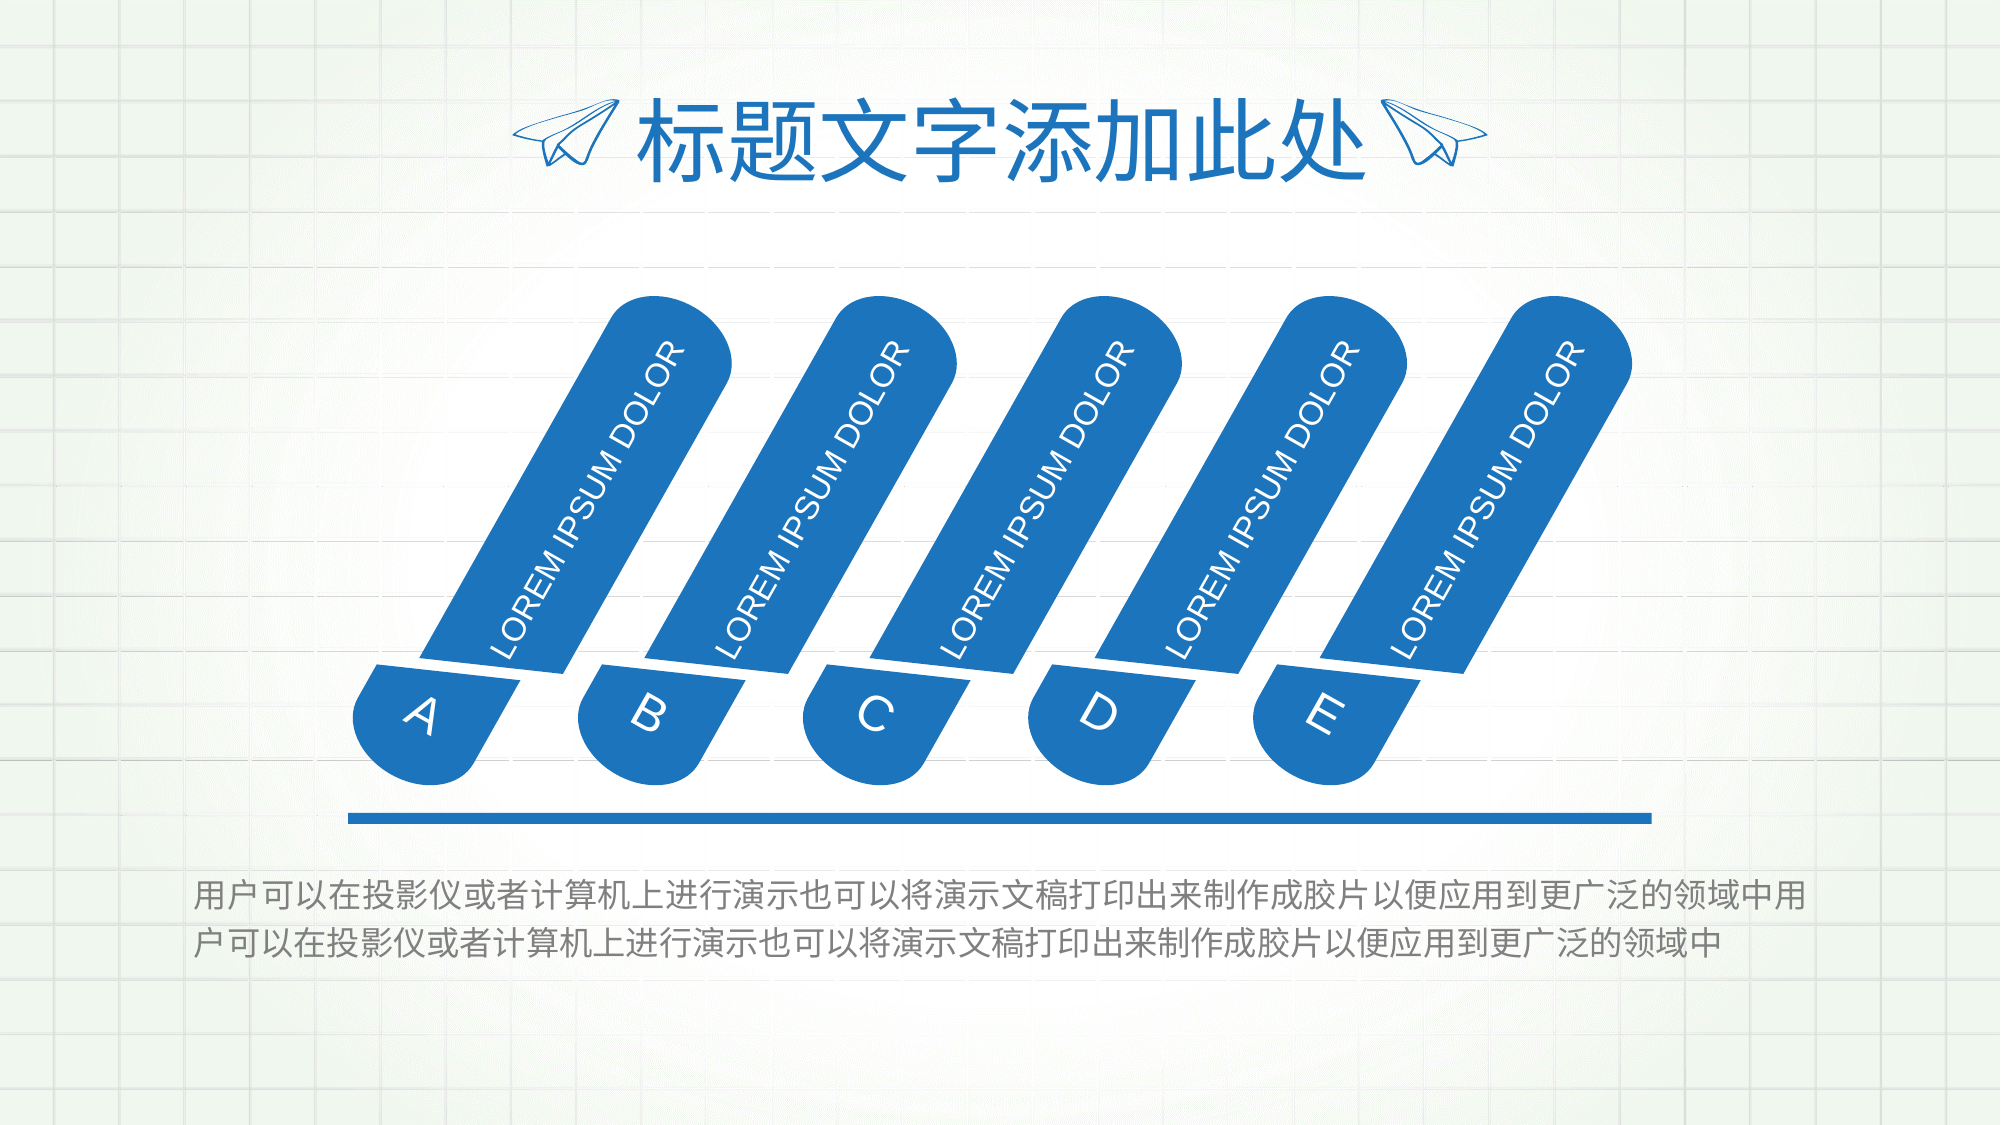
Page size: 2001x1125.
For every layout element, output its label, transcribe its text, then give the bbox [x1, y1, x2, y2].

text_box 用户可以在投影仪或者计算机上进行演示也可以将演示文稿打印出来制作成胶片以便应用到更广泛的领域中用户可以在投影仪或者计算机上进行演示也可以将演示文稿打印出来制作成胶片以便应用到更广泛的领域中 [179, 858, 1825, 970]
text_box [511, 54, 1489, 196]
picture [0, 0, 2000, 1125]
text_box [348, 278, 1652, 824]
